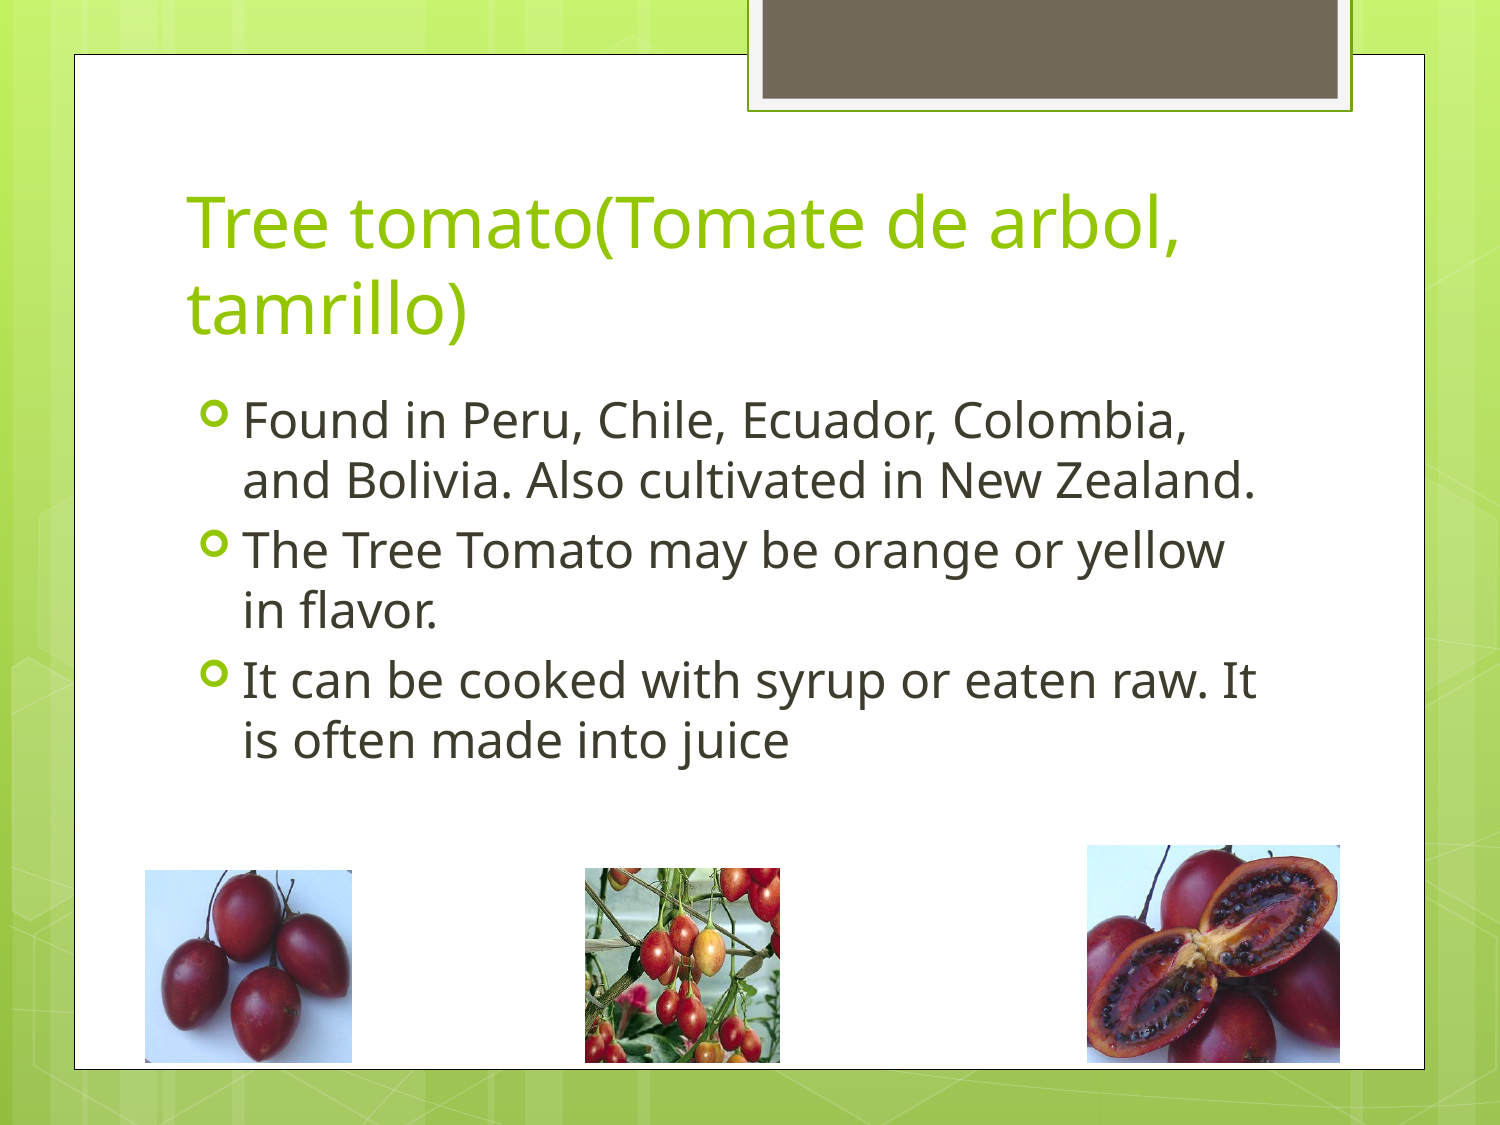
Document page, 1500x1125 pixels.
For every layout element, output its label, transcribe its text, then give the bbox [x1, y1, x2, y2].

title Tree tomato(Tomate de arbol, tamrillo) [171, 168, 1324, 357]
picture [585, 868, 780, 1063]
picture [145, 870, 352, 1063]
picture [1087, 845, 1340, 1063]
list Found in Peru, Chile, Ecuador, Colombia, and Bolivia. Also cultivated in New Zealand. The Tree Tomato may be orange or yellow in flavor. It can be cooked with syrup or eaten raw. It is often made into juice [171, 381, 1283, 957]
